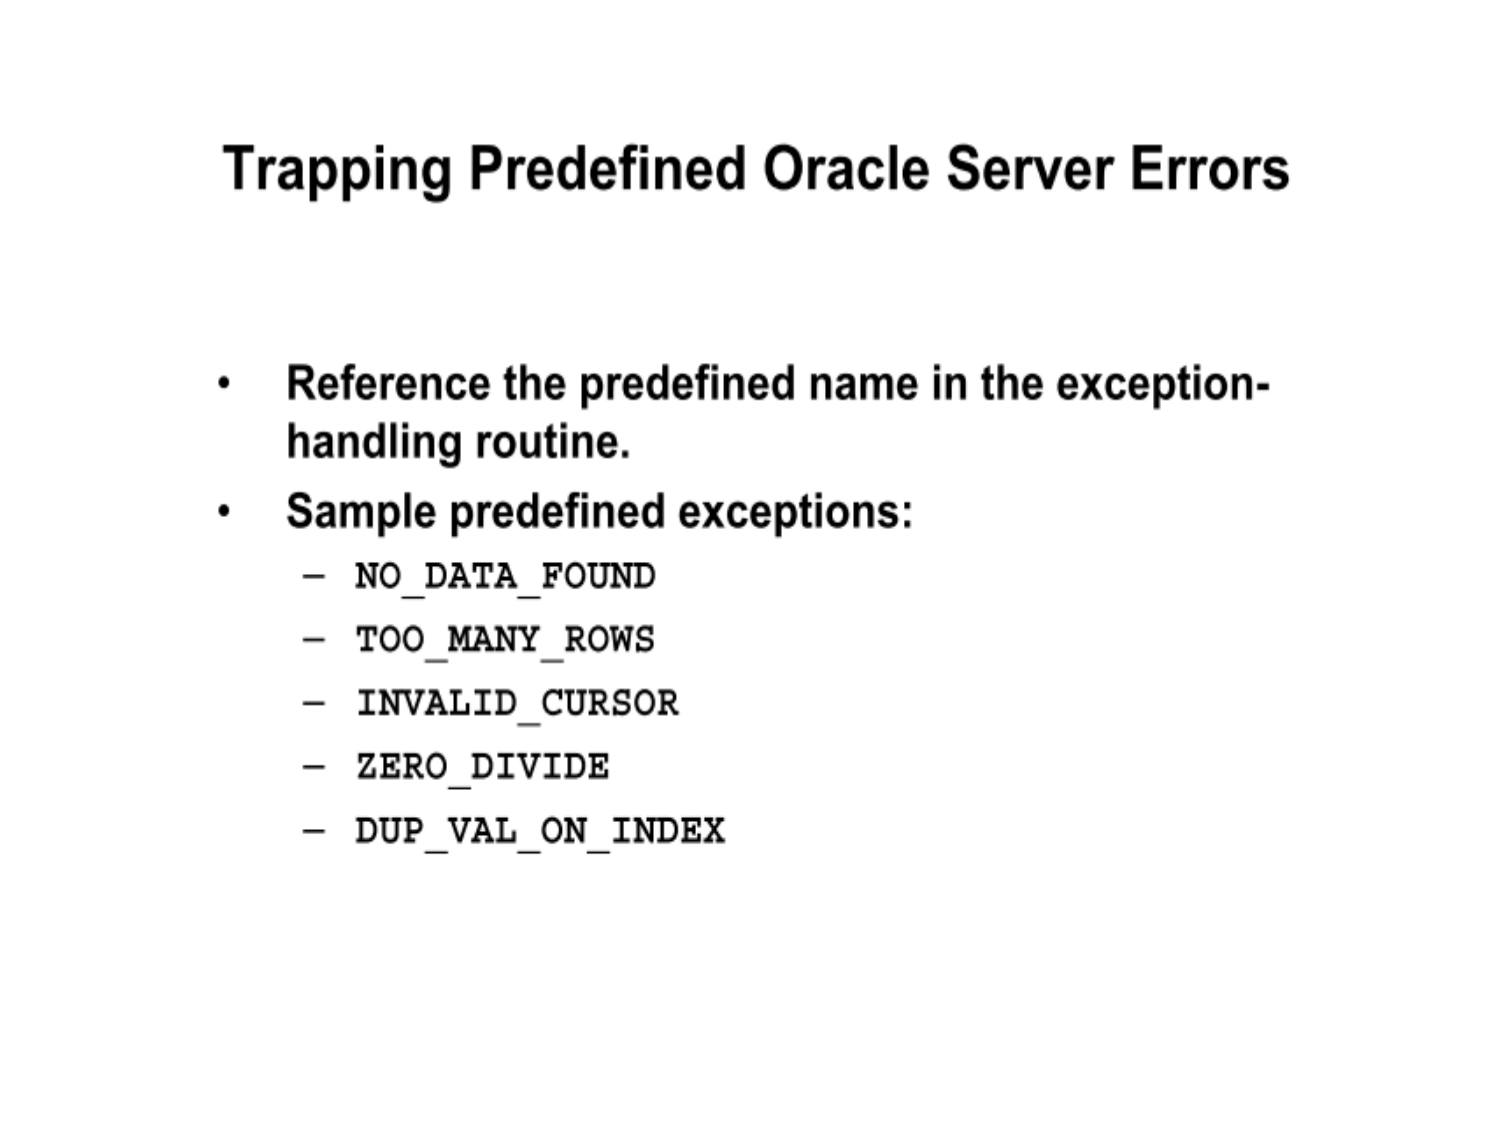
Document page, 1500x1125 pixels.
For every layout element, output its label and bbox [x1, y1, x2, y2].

list [74, 49, 1438, 1076]
